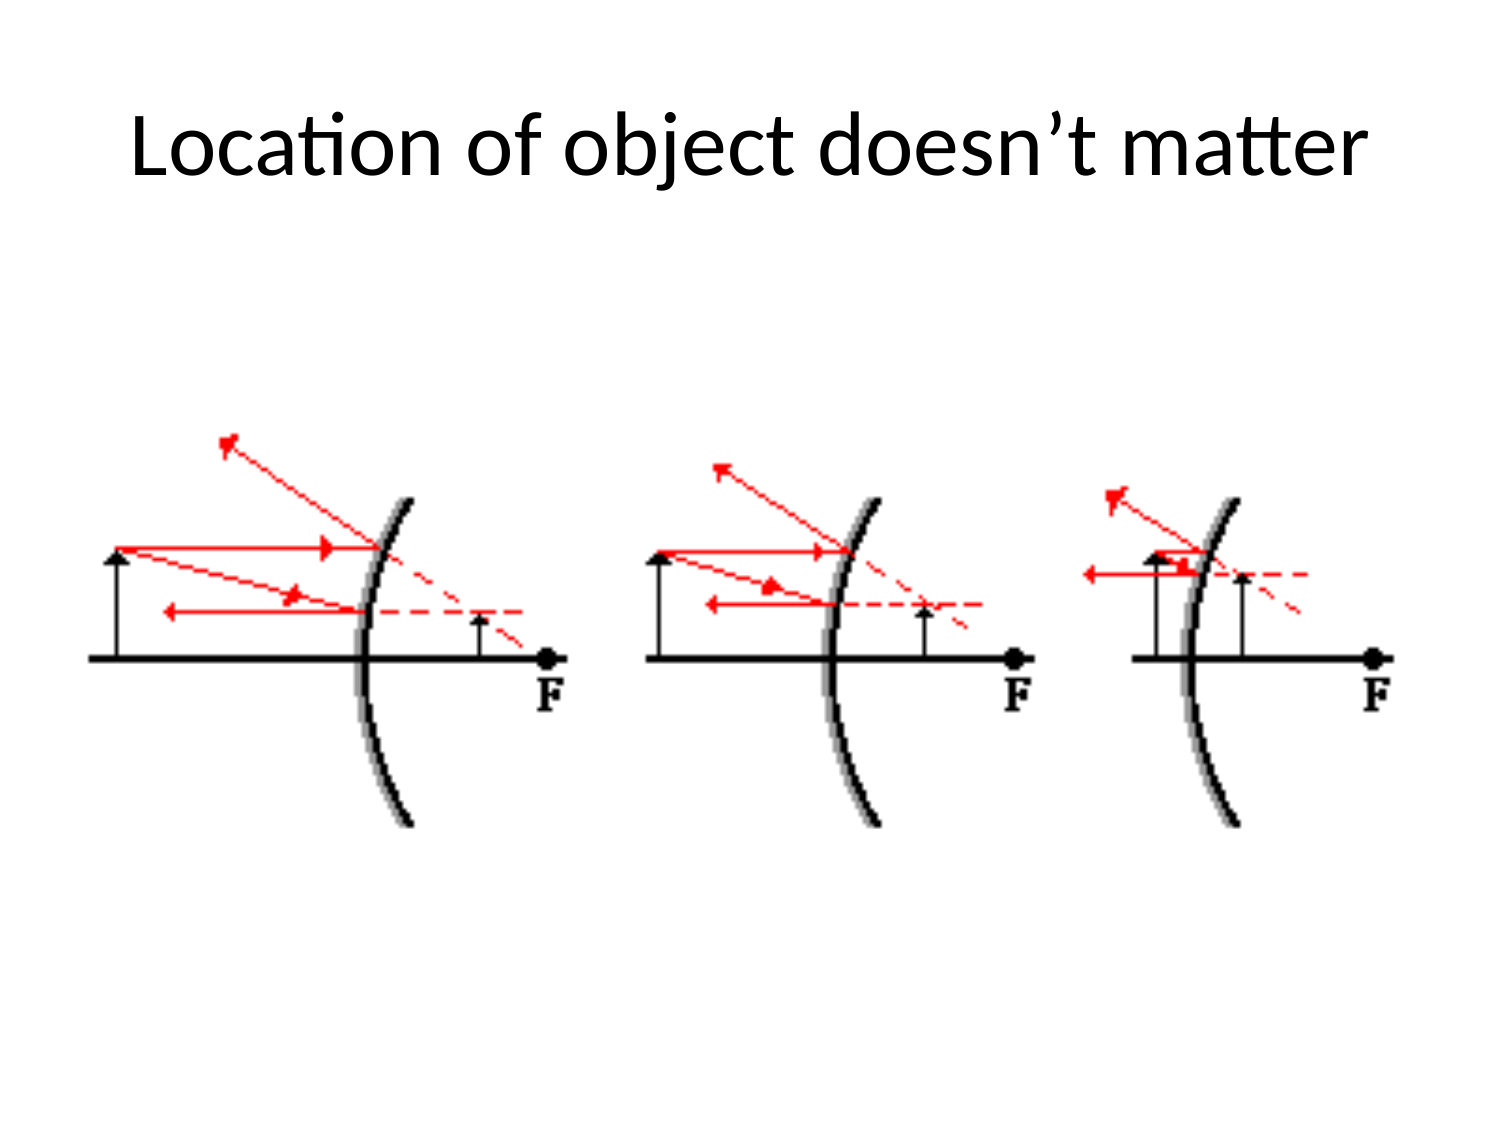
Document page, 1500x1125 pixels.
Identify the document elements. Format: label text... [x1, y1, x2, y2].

title Location of object doesn’t matter [75, 45, 1425, 233]
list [74, 262, 1426, 1006]
